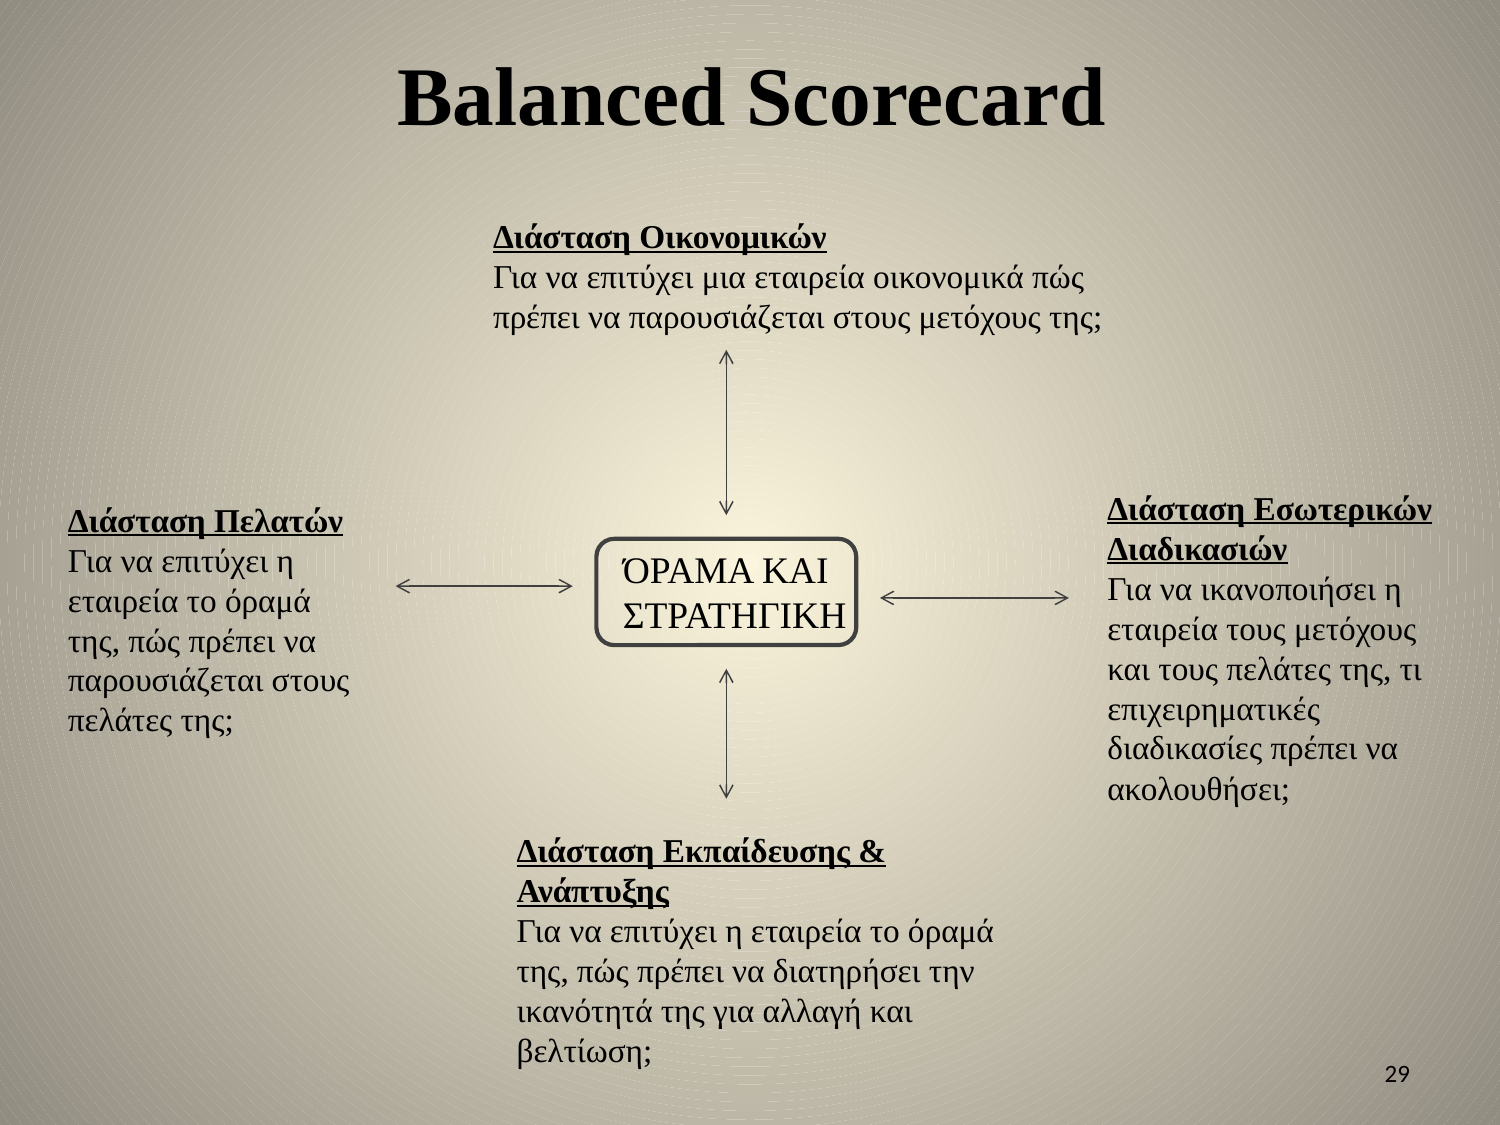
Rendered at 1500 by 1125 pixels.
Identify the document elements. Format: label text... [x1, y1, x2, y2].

slide_number 29 [1074, 1042, 1425, 1103]
text_box Διάσταση Πελατών Για να επιτύχει η εταιρεία το όραμά της, πώς πρέπει να παρουσιάζεται στους πελάτες της; [53, 491, 372, 746]
text_box [594, 536, 850, 648]
text_box Διάσταση Εσωτερικών Διαδικασιών Για να ικανοποιήσει η εταιρεία τους μετόχους και τους πελάτες της, τι επιχειρηματικές διαδικασίες πρέπει να ακολουθήσει; [1092, 479, 1453, 814]
text_box Διάσταση Οικονομικών Για να επιτύχει μια εταιρεία οικονομικά πώς πρέπει να παρουσιάζεται στους μετόχους της; [478, 208, 1128, 343]
text_box Διάσταση Εκπαίδευσης & Ανάπτυξης Για να επιτύχει η εταιρεία το όραμά της, πώς πρέπει να διατηρήσει την ικανότητά της για αλλαγή και βελτίωση; [501, 822, 1058, 1077]
text_box ΌΡΑΜΑ ΚΑΙ ΣΤΡΑΤΗΓΙΚΗ [608, 538, 868, 644]
title Balanced Scorecard [76, 0, 1427, 185]
